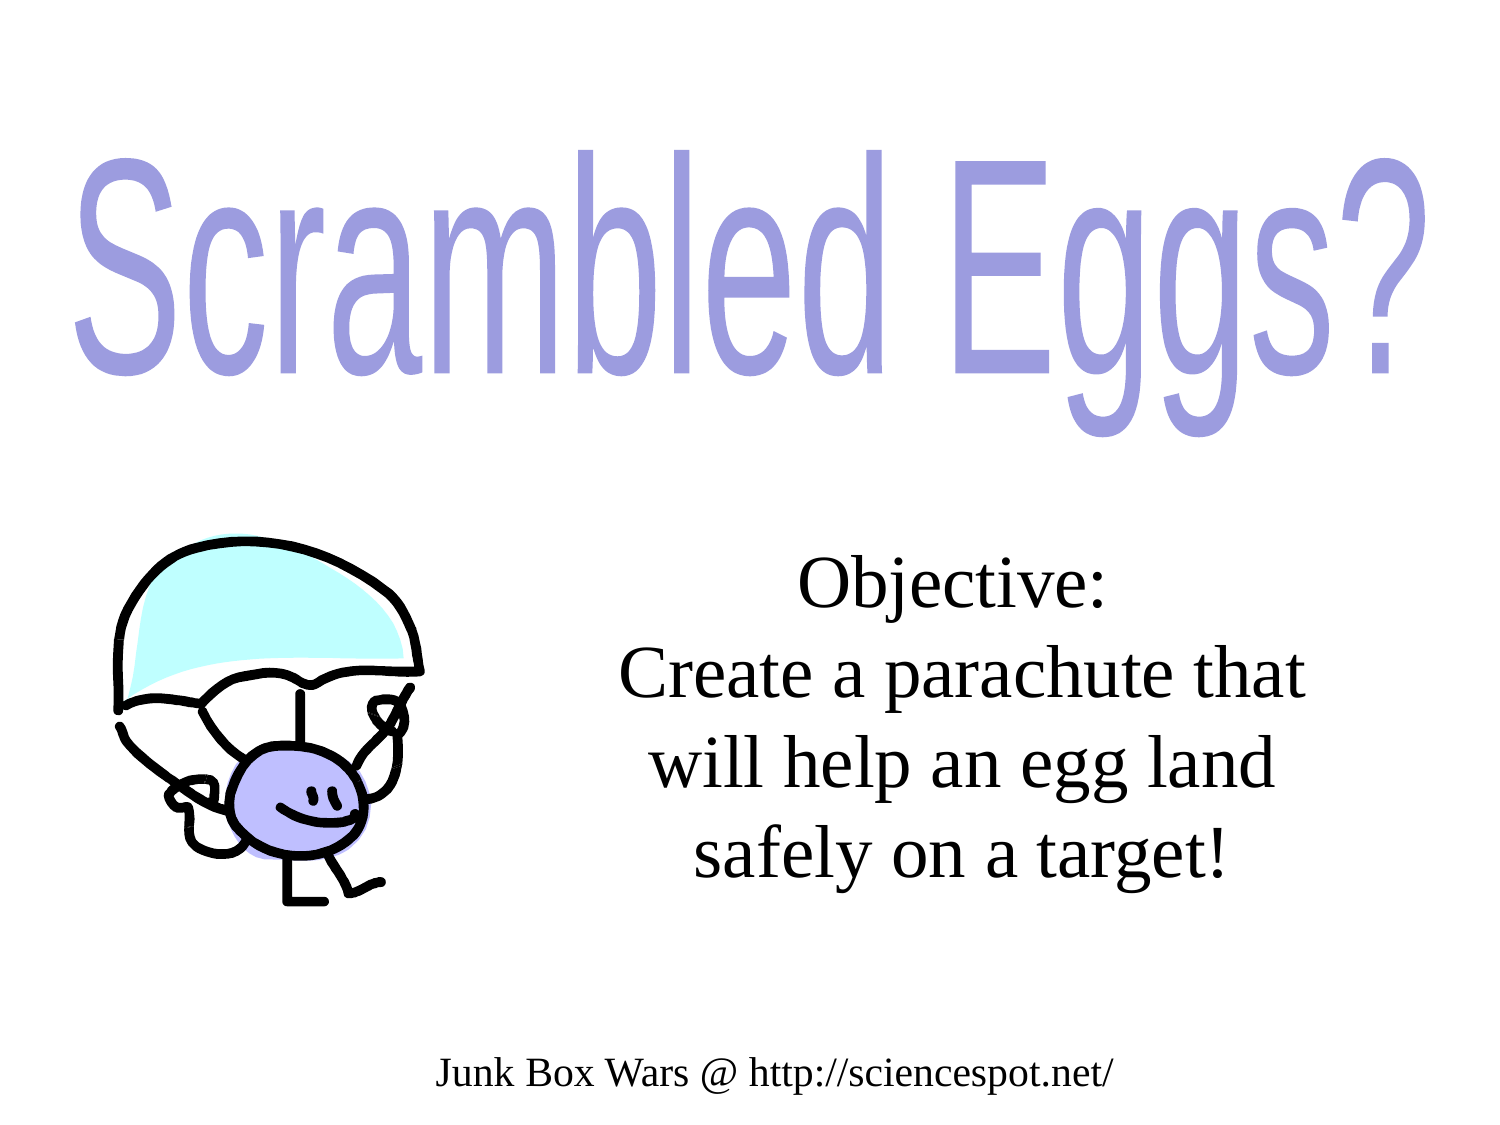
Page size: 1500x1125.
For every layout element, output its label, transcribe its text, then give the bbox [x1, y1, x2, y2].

subtitle Junk Box Wars @ http://sciencespot.net/ [174, 1037, 1376, 1113]
text_box Objective: Create a parachute that will help an egg land safely on a target! [537, 524, 1388, 900]
picture [112, 524, 426, 907]
